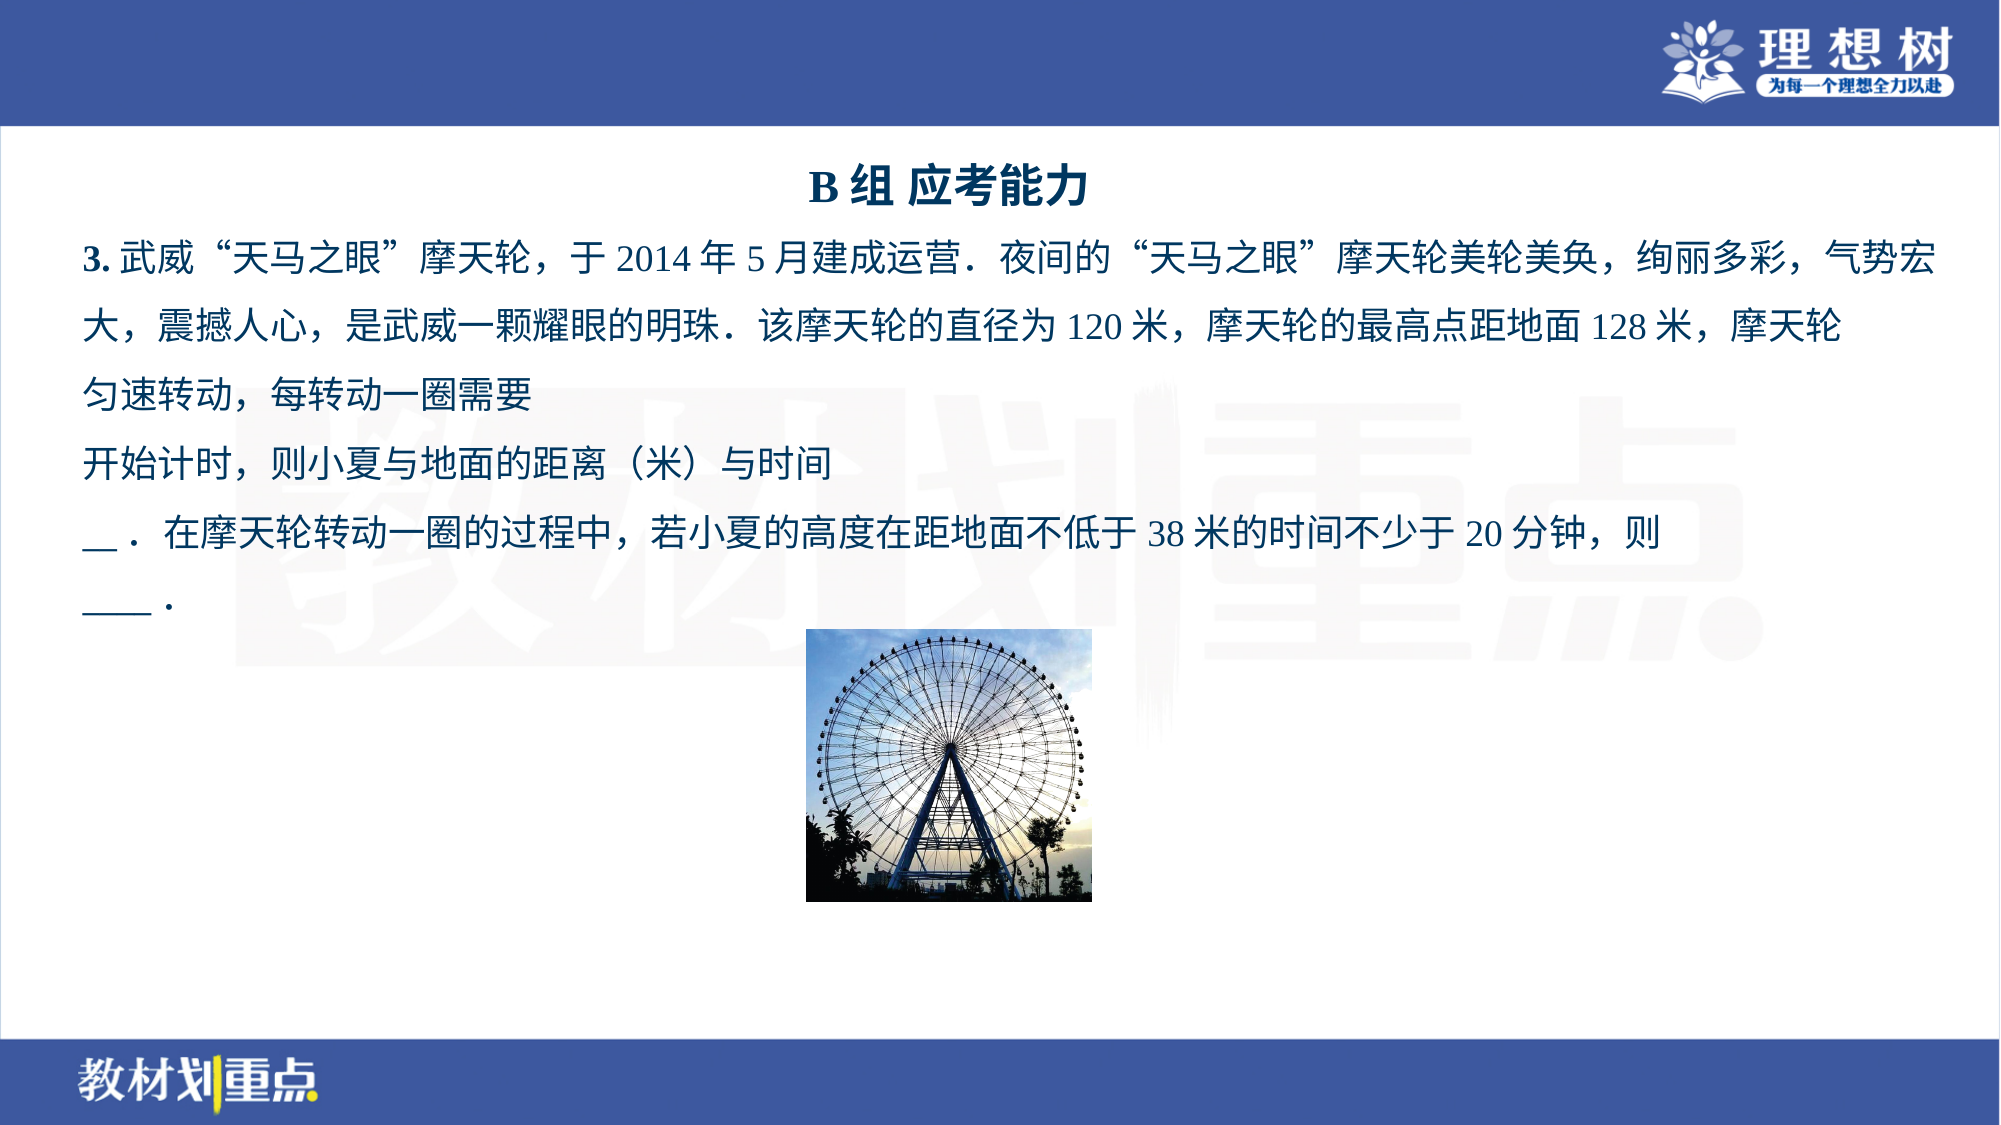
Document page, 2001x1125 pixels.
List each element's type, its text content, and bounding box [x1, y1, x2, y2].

picture [0, 0, 2000, 1125]
text_box B组 应考能力 [82, 129, 1817, 270]
